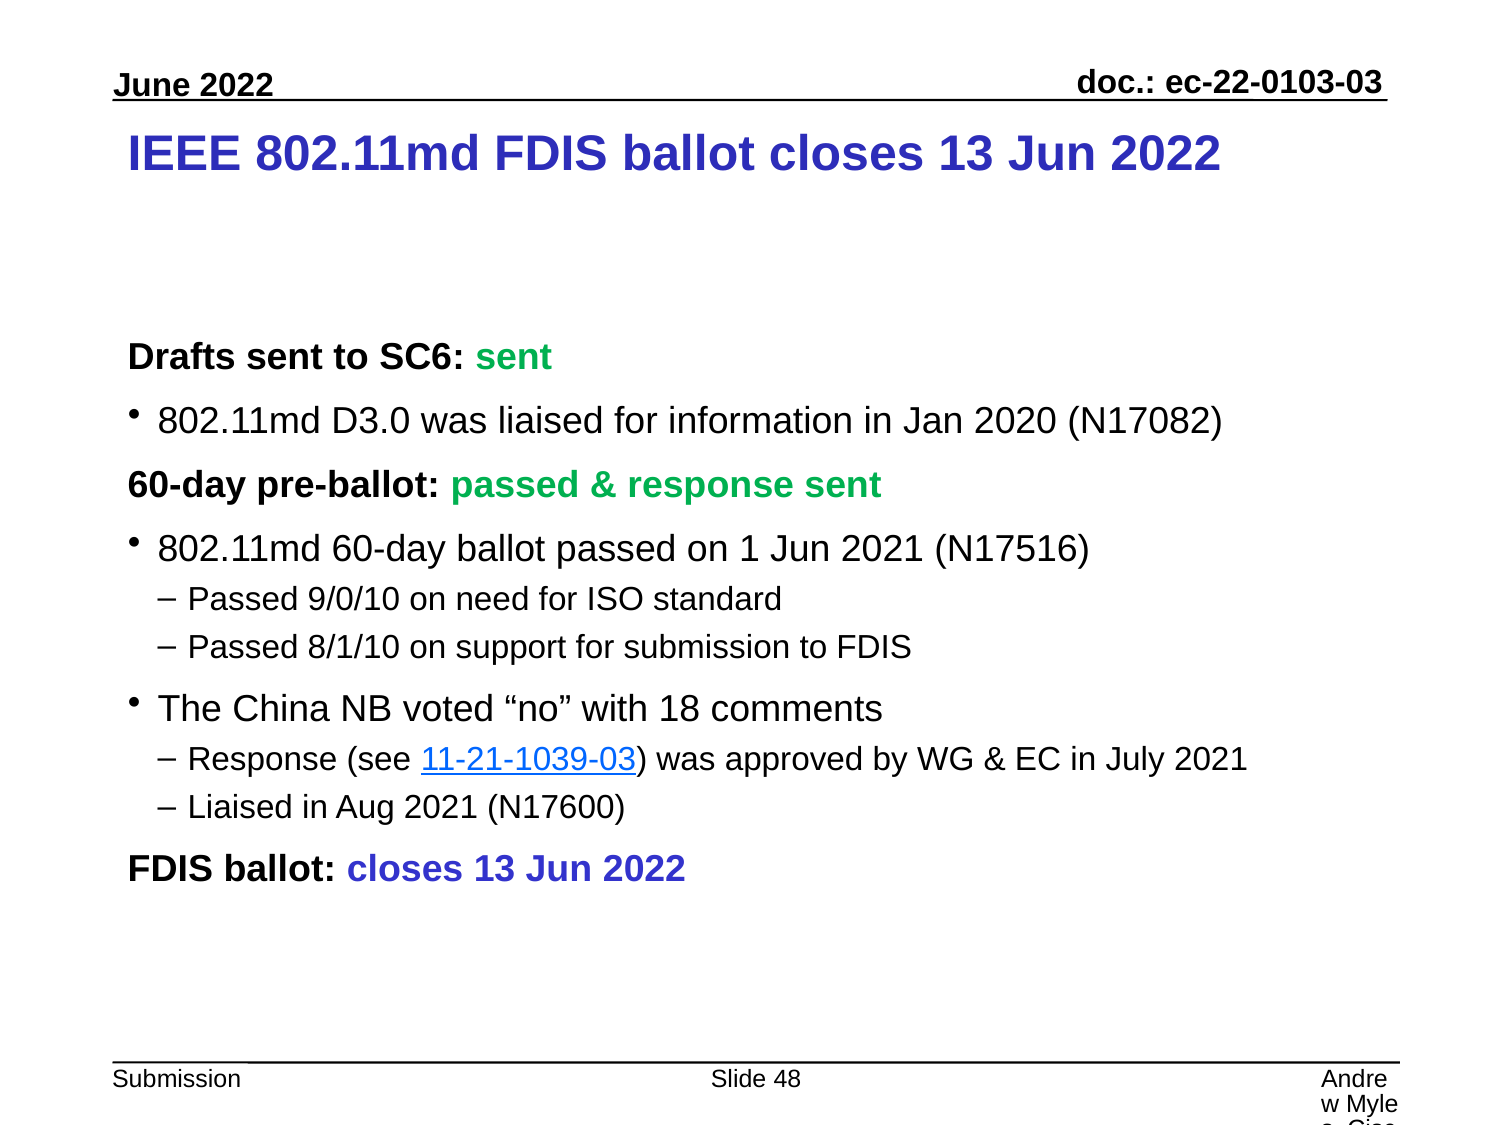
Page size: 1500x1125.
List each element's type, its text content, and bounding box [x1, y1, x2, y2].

slide_number Slide 48 [709, 1061, 803, 1093]
list Drafts sent to SC6: sent 802.11md D3.0 was liaised for information in Jan 2020 (N17082) 60-day pre-ballot: passed & response sent 802.11md 60-day ballot passed on 1 Jun 2021 (N17516) Passed 9/0/10 on need for ISO standard Passed 8/1/10 on support for submission to FDIS The China NB voted “no” with 18 comments Response (see 11-21-1039-03) was approved by WG & EC in July 2021 Liaised in Aug 2021 (N17600) FDIS ballot: closes 13 Jun 2022 [112, 324, 1388, 1000]
footer Andrew Myles, Cisco [1320, 1061, 1402, 1093]
title IEEE 802.11md FDIS ballot closes 13 Jun 2022 [112, 112, 1388, 288]
